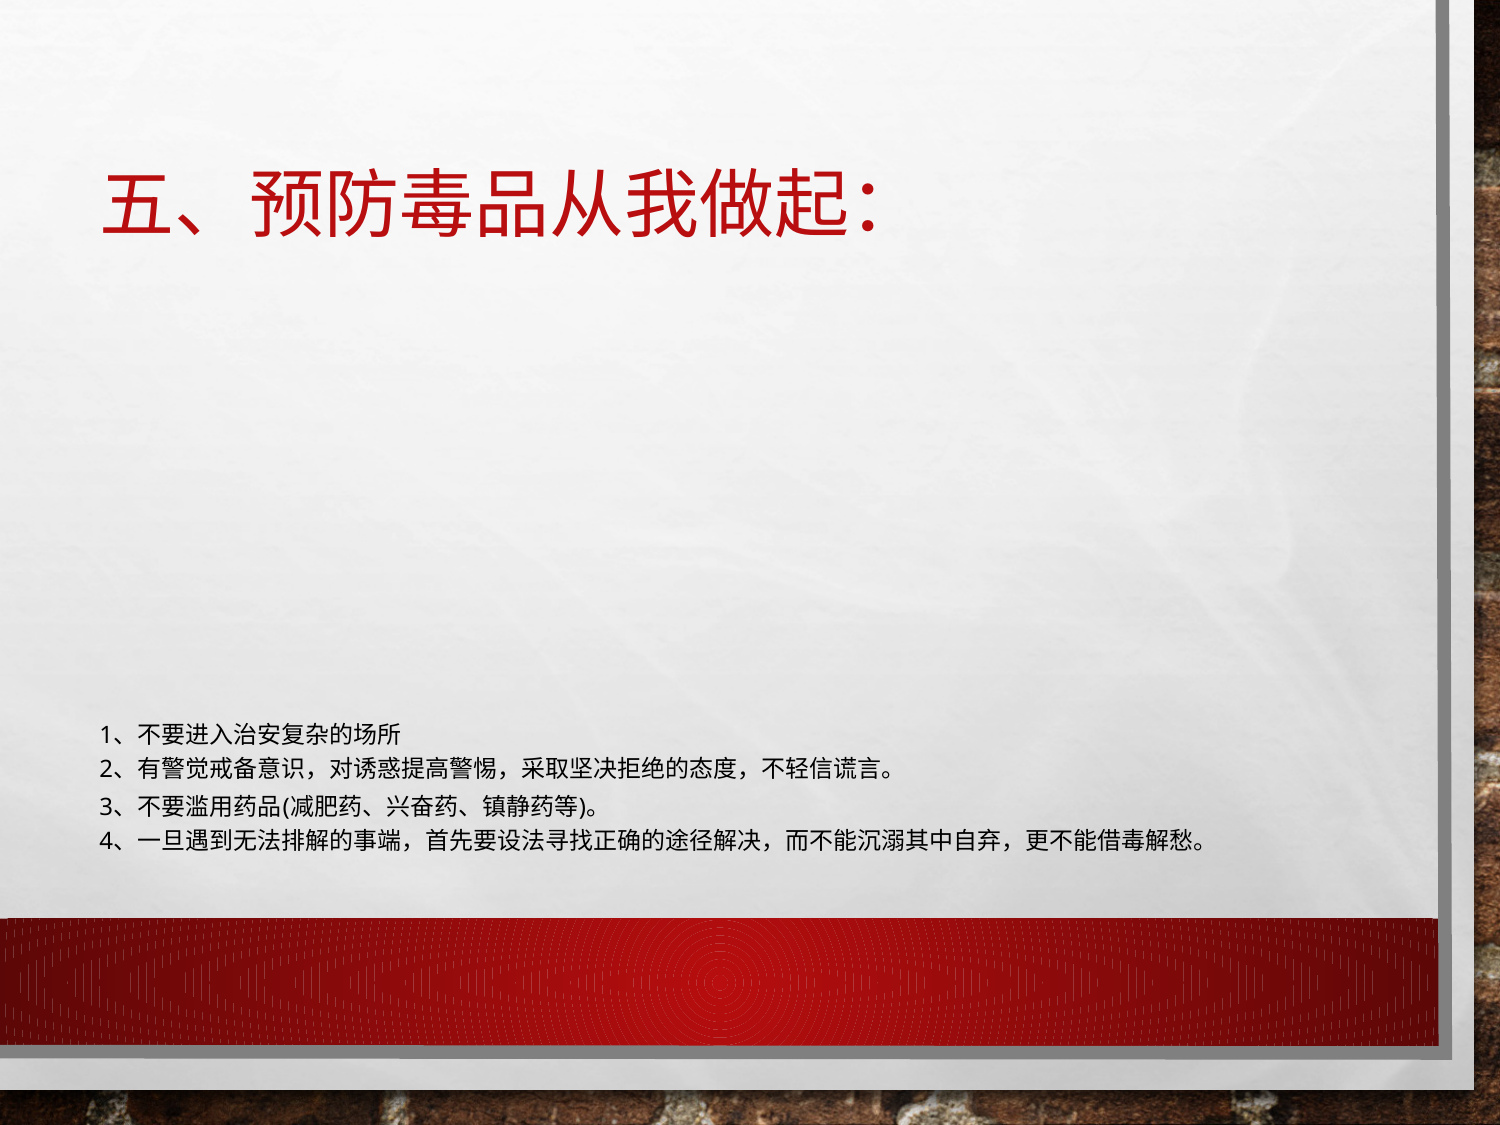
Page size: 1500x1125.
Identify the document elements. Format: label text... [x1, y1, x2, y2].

list 1、不要进入治安复杂的场所 2、有警觉戒备意识，对诱惑提高警惕，采取坚决拒绝的态度，不轻信谎言。 3、不要滥用药品(减肥药、兴奋药、镇静药等)。 4、一旦遇到无法排解的事端，首先要设法寻找正确的途径解决，而不能沉溺其中自弃，更不能借毒解愁。 [84, 338, 1364, 882]
picture [0, 0, 1500, 1125]
title 五、预防毒品从我做起： [84, 112, 1364, 302]
